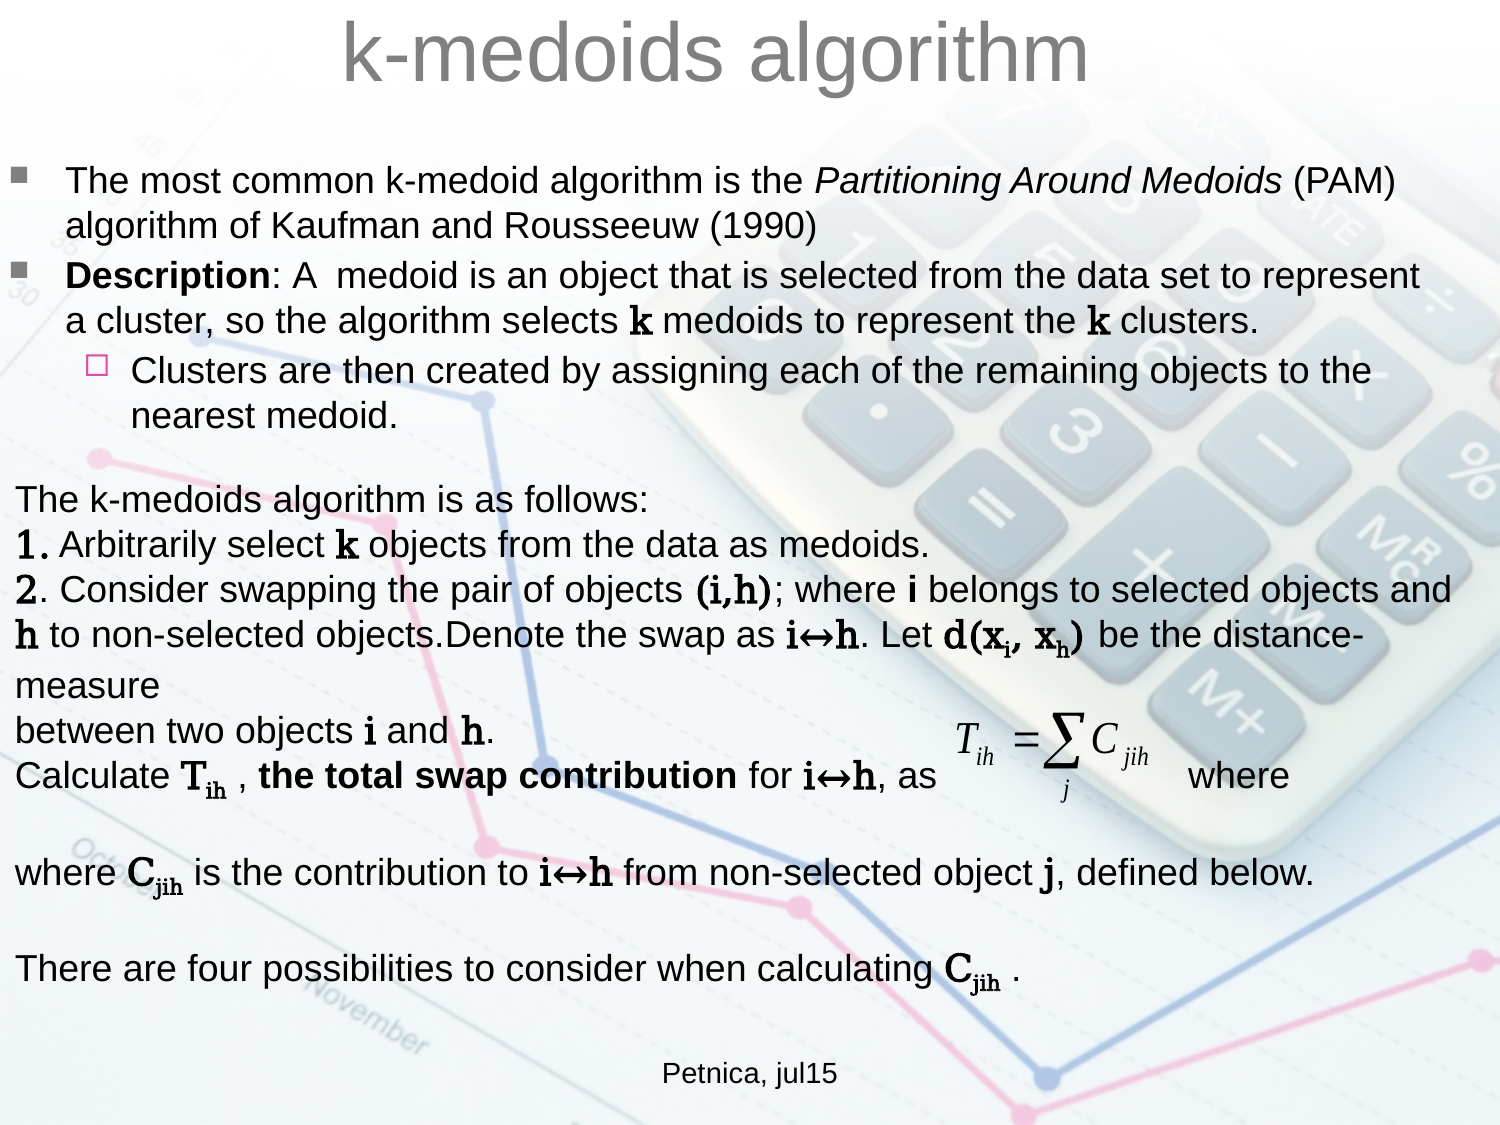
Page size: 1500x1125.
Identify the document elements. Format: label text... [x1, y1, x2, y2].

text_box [950, 703, 1164, 811]
picture [0, 1, 1500, 467]
footer Petnica, jul15 [454, 1046, 1046, 1099]
text_box The most common k-medoid algorithm is the Partitioning Around Medoids (PAM) algorithm of Kaufman and Rousseeuw (1990) Description: A medoid is an object that is selected from the data set to represent a cluster, so the algorithm selects k medoids to represent the k clusters. Clusters are then created by assigning each of the remaining objects to the nearest medoid. [0, 148, 1441, 279]
text_box The k-medoids algorithm is as follows: 1. Arbitrarily select k objects from the data as medoids. 2. Consider swapping the pair of objects (i,h); where i belongs to selected objects and h to non-selected objects.Denote the swap as i↔h. Let d(xi, xh) be the distance-measure between two objects i and h. Calculate Tih , the total swap contribution for i↔h, as where where Cjih is the contribution to i↔h from non-selected object j, defined below. There are four possibilities to consider when calculating Cjih . [0, 467, 1500, 1003]
picture [0, 1003, 1500, 1125]
text_box k-medoids algorithm [41, 7, 1392, 90]
